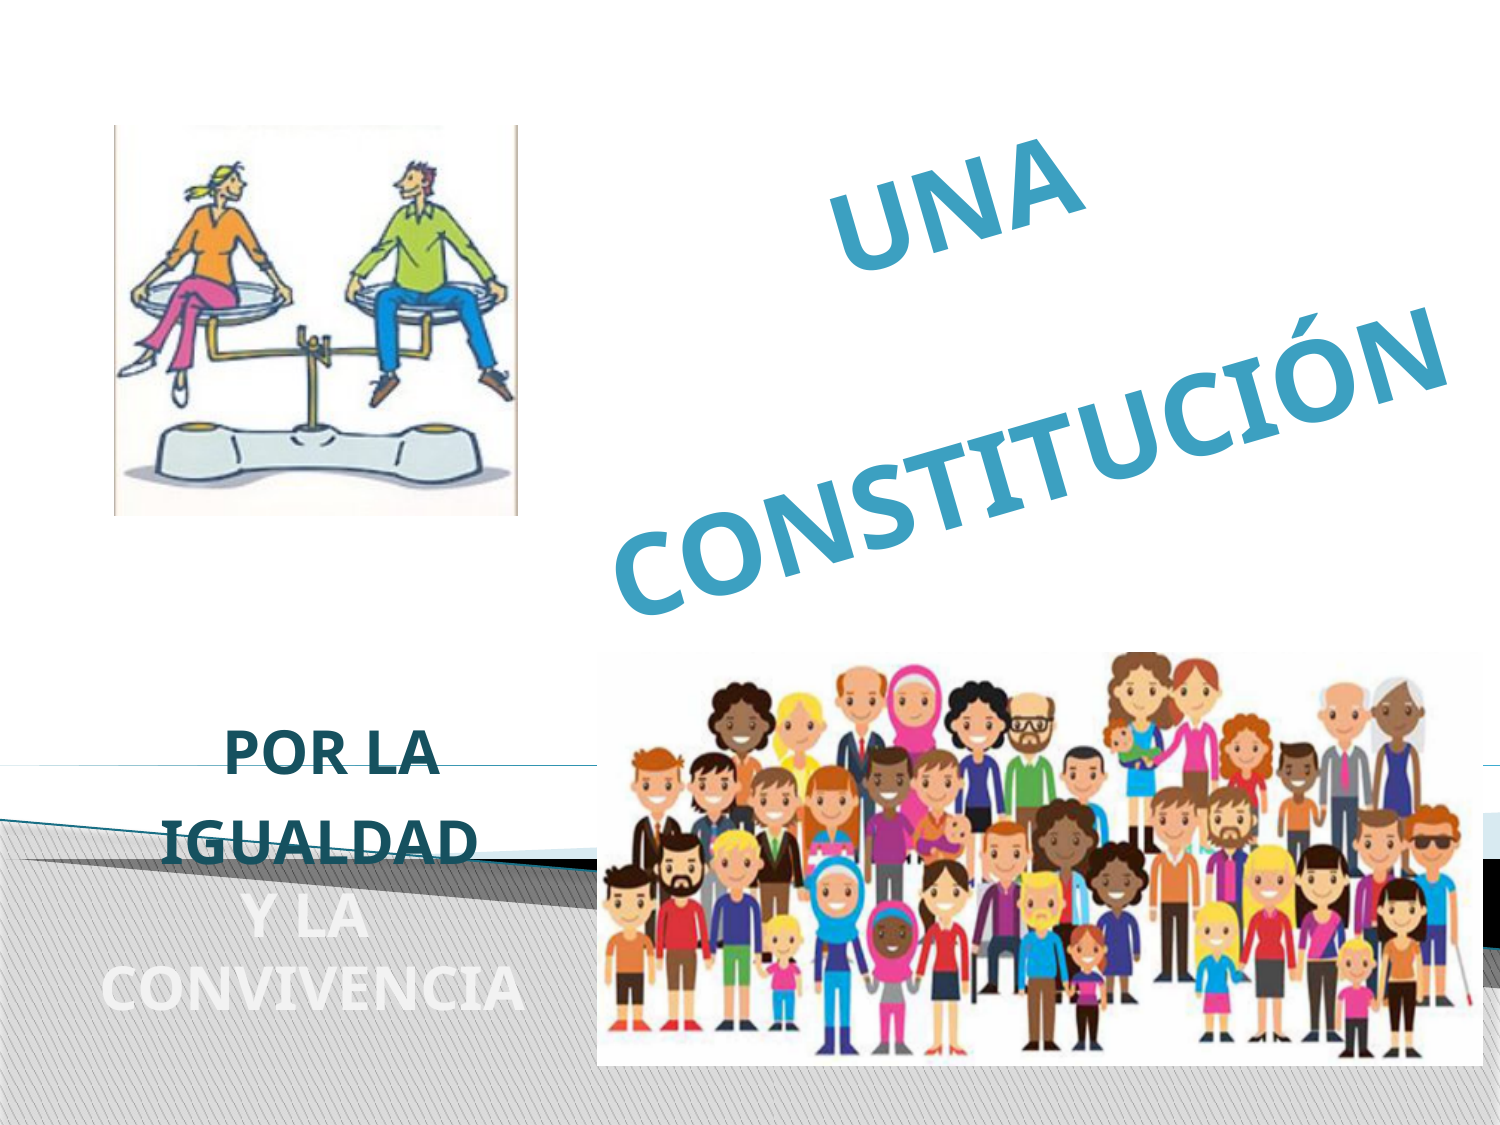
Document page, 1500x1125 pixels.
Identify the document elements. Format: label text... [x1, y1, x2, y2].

text_box UNA CONSTITUCIÓN [524, 0, 1495, 651]
picture [114, 125, 518, 517]
title POR LA IGUALDAD Y LA CONVIVENCIA [0, 618, 600, 1030]
picture [597, 651, 1500, 1066]
